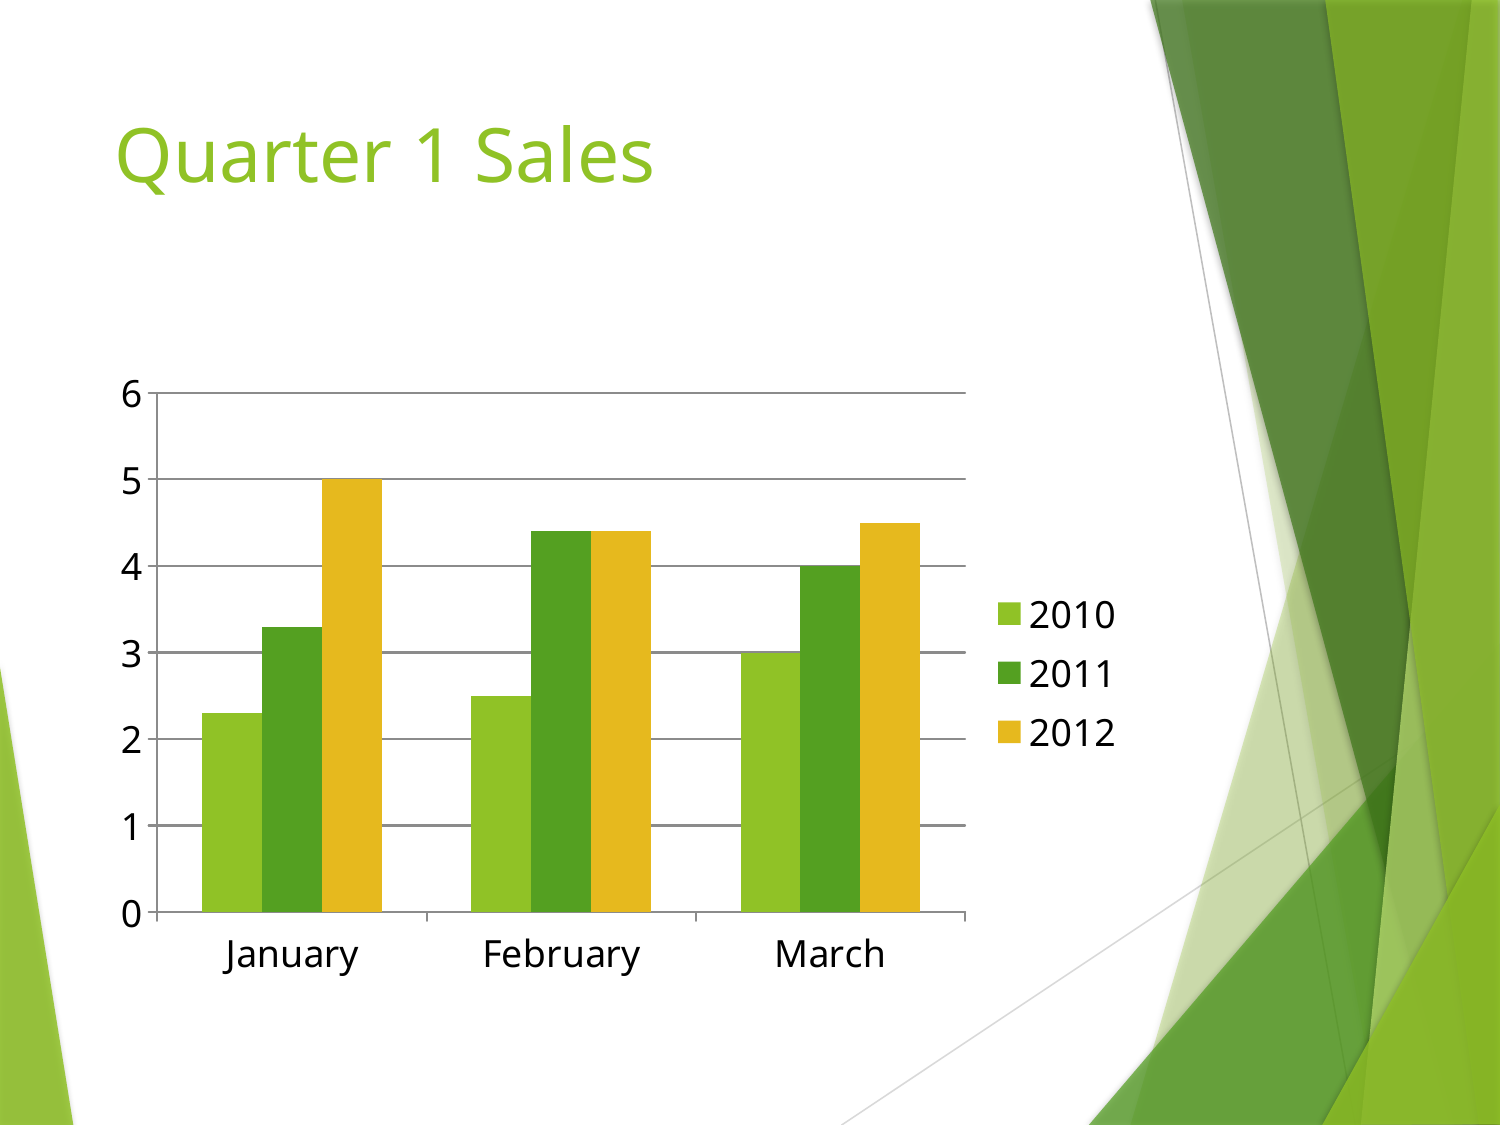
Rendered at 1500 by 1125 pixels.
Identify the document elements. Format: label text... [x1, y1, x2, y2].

chart [99, 353, 1142, 992]
title Quarter 1 Sales [99, 99, 1142, 317]
